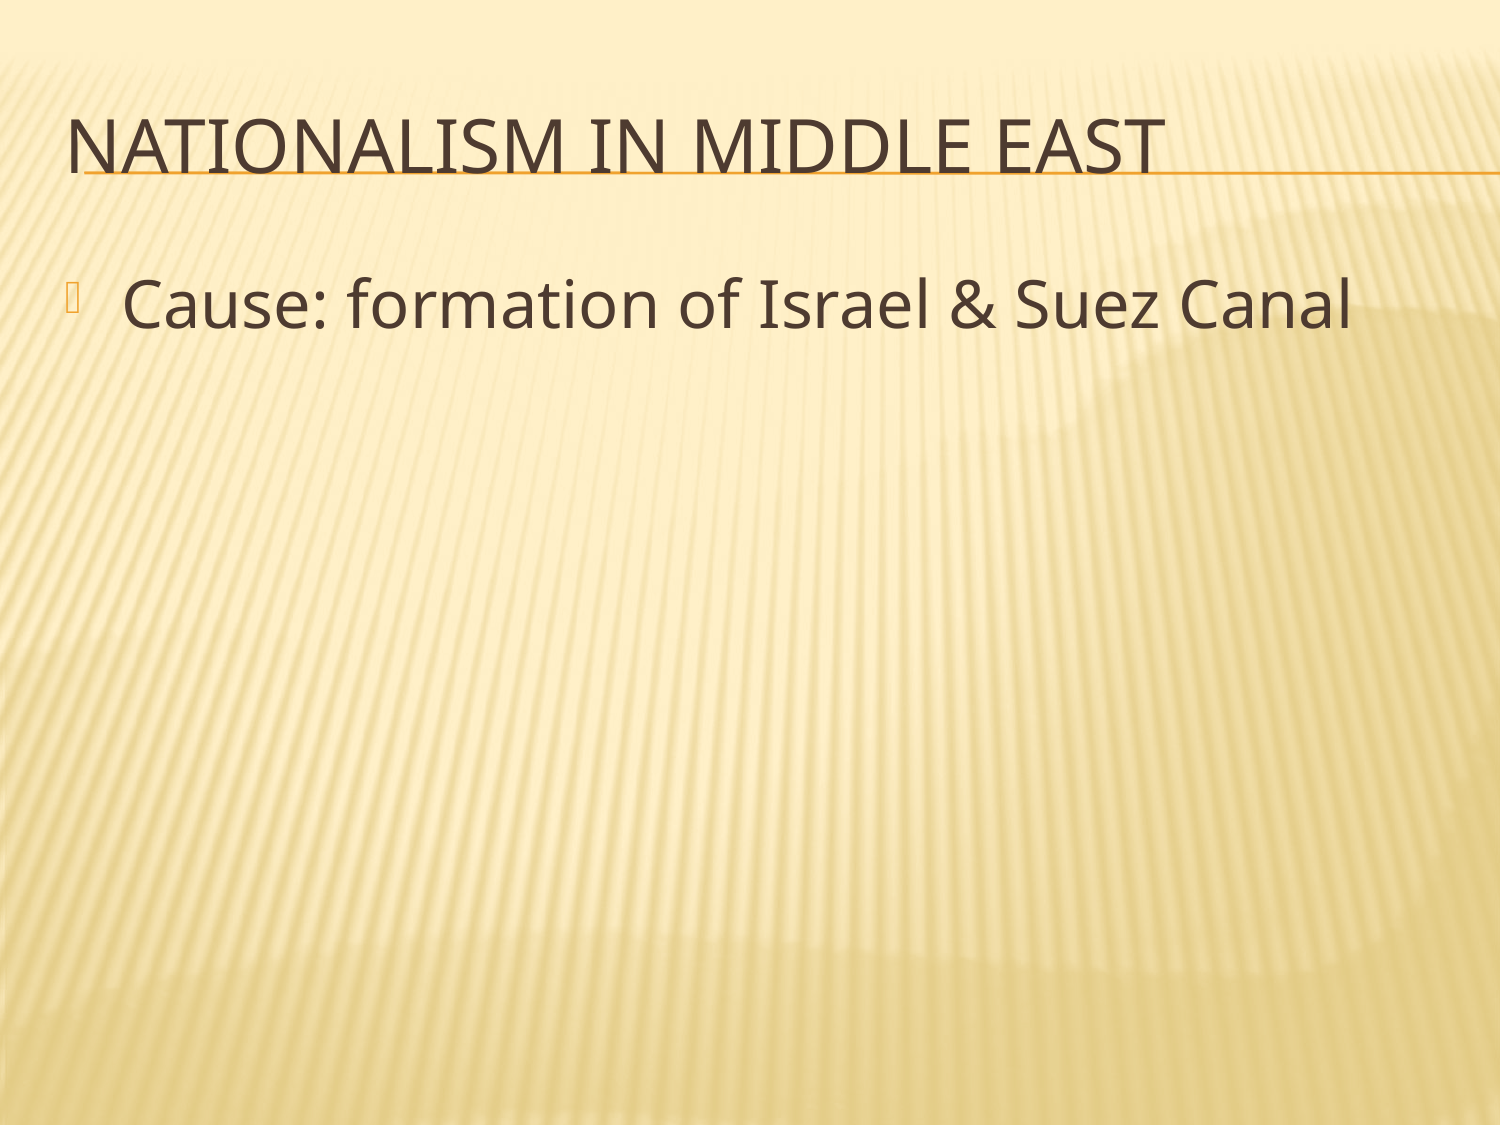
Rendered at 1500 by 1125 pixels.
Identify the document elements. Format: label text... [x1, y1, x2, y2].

title Nationalism in Middle east [50, 75, 1475, 213]
list Cause: formation of Israel & Suez Canal [50, 254, 1475, 998]
